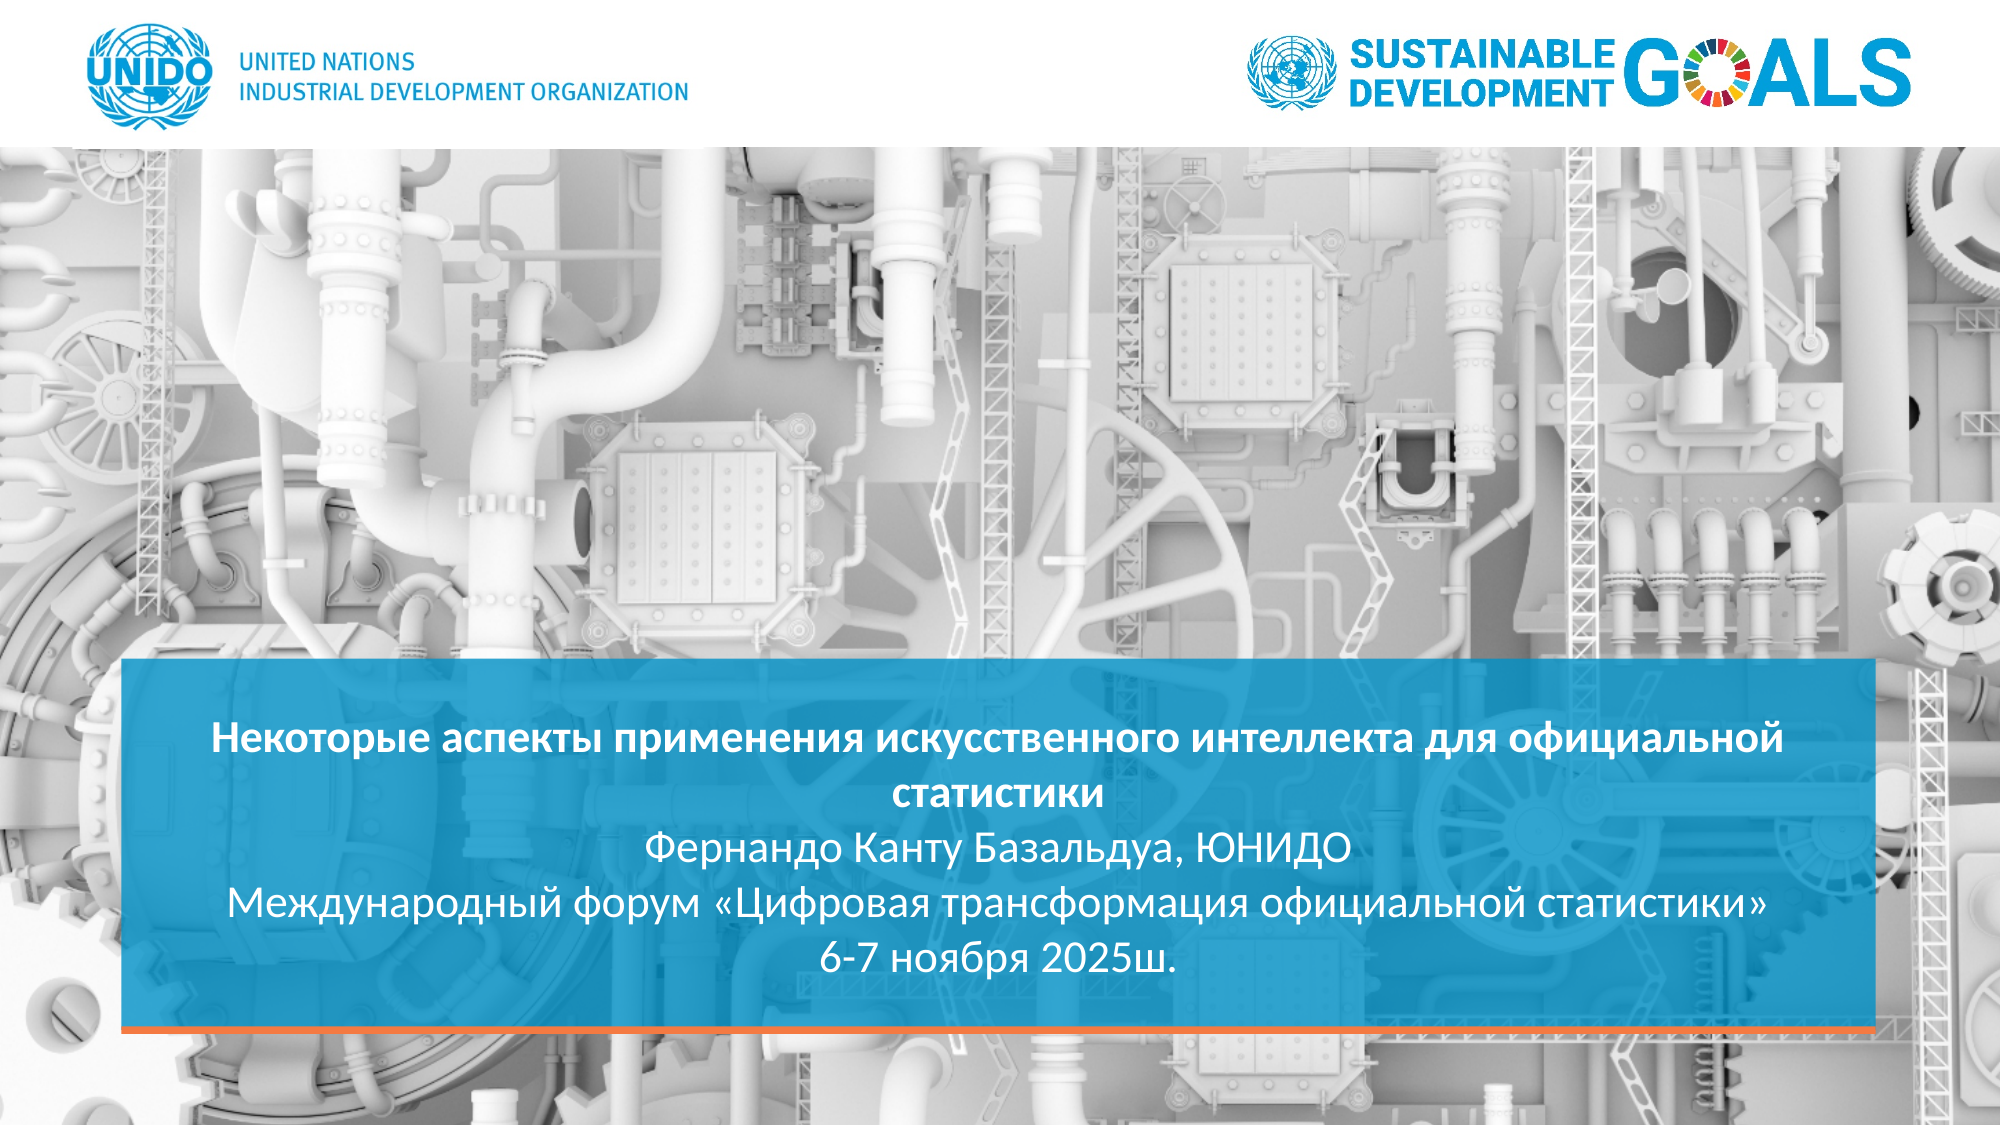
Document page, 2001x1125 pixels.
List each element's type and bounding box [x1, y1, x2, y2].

text_box [72, 0, 1930, 149]
picture [0, 147, 2000, 1125]
